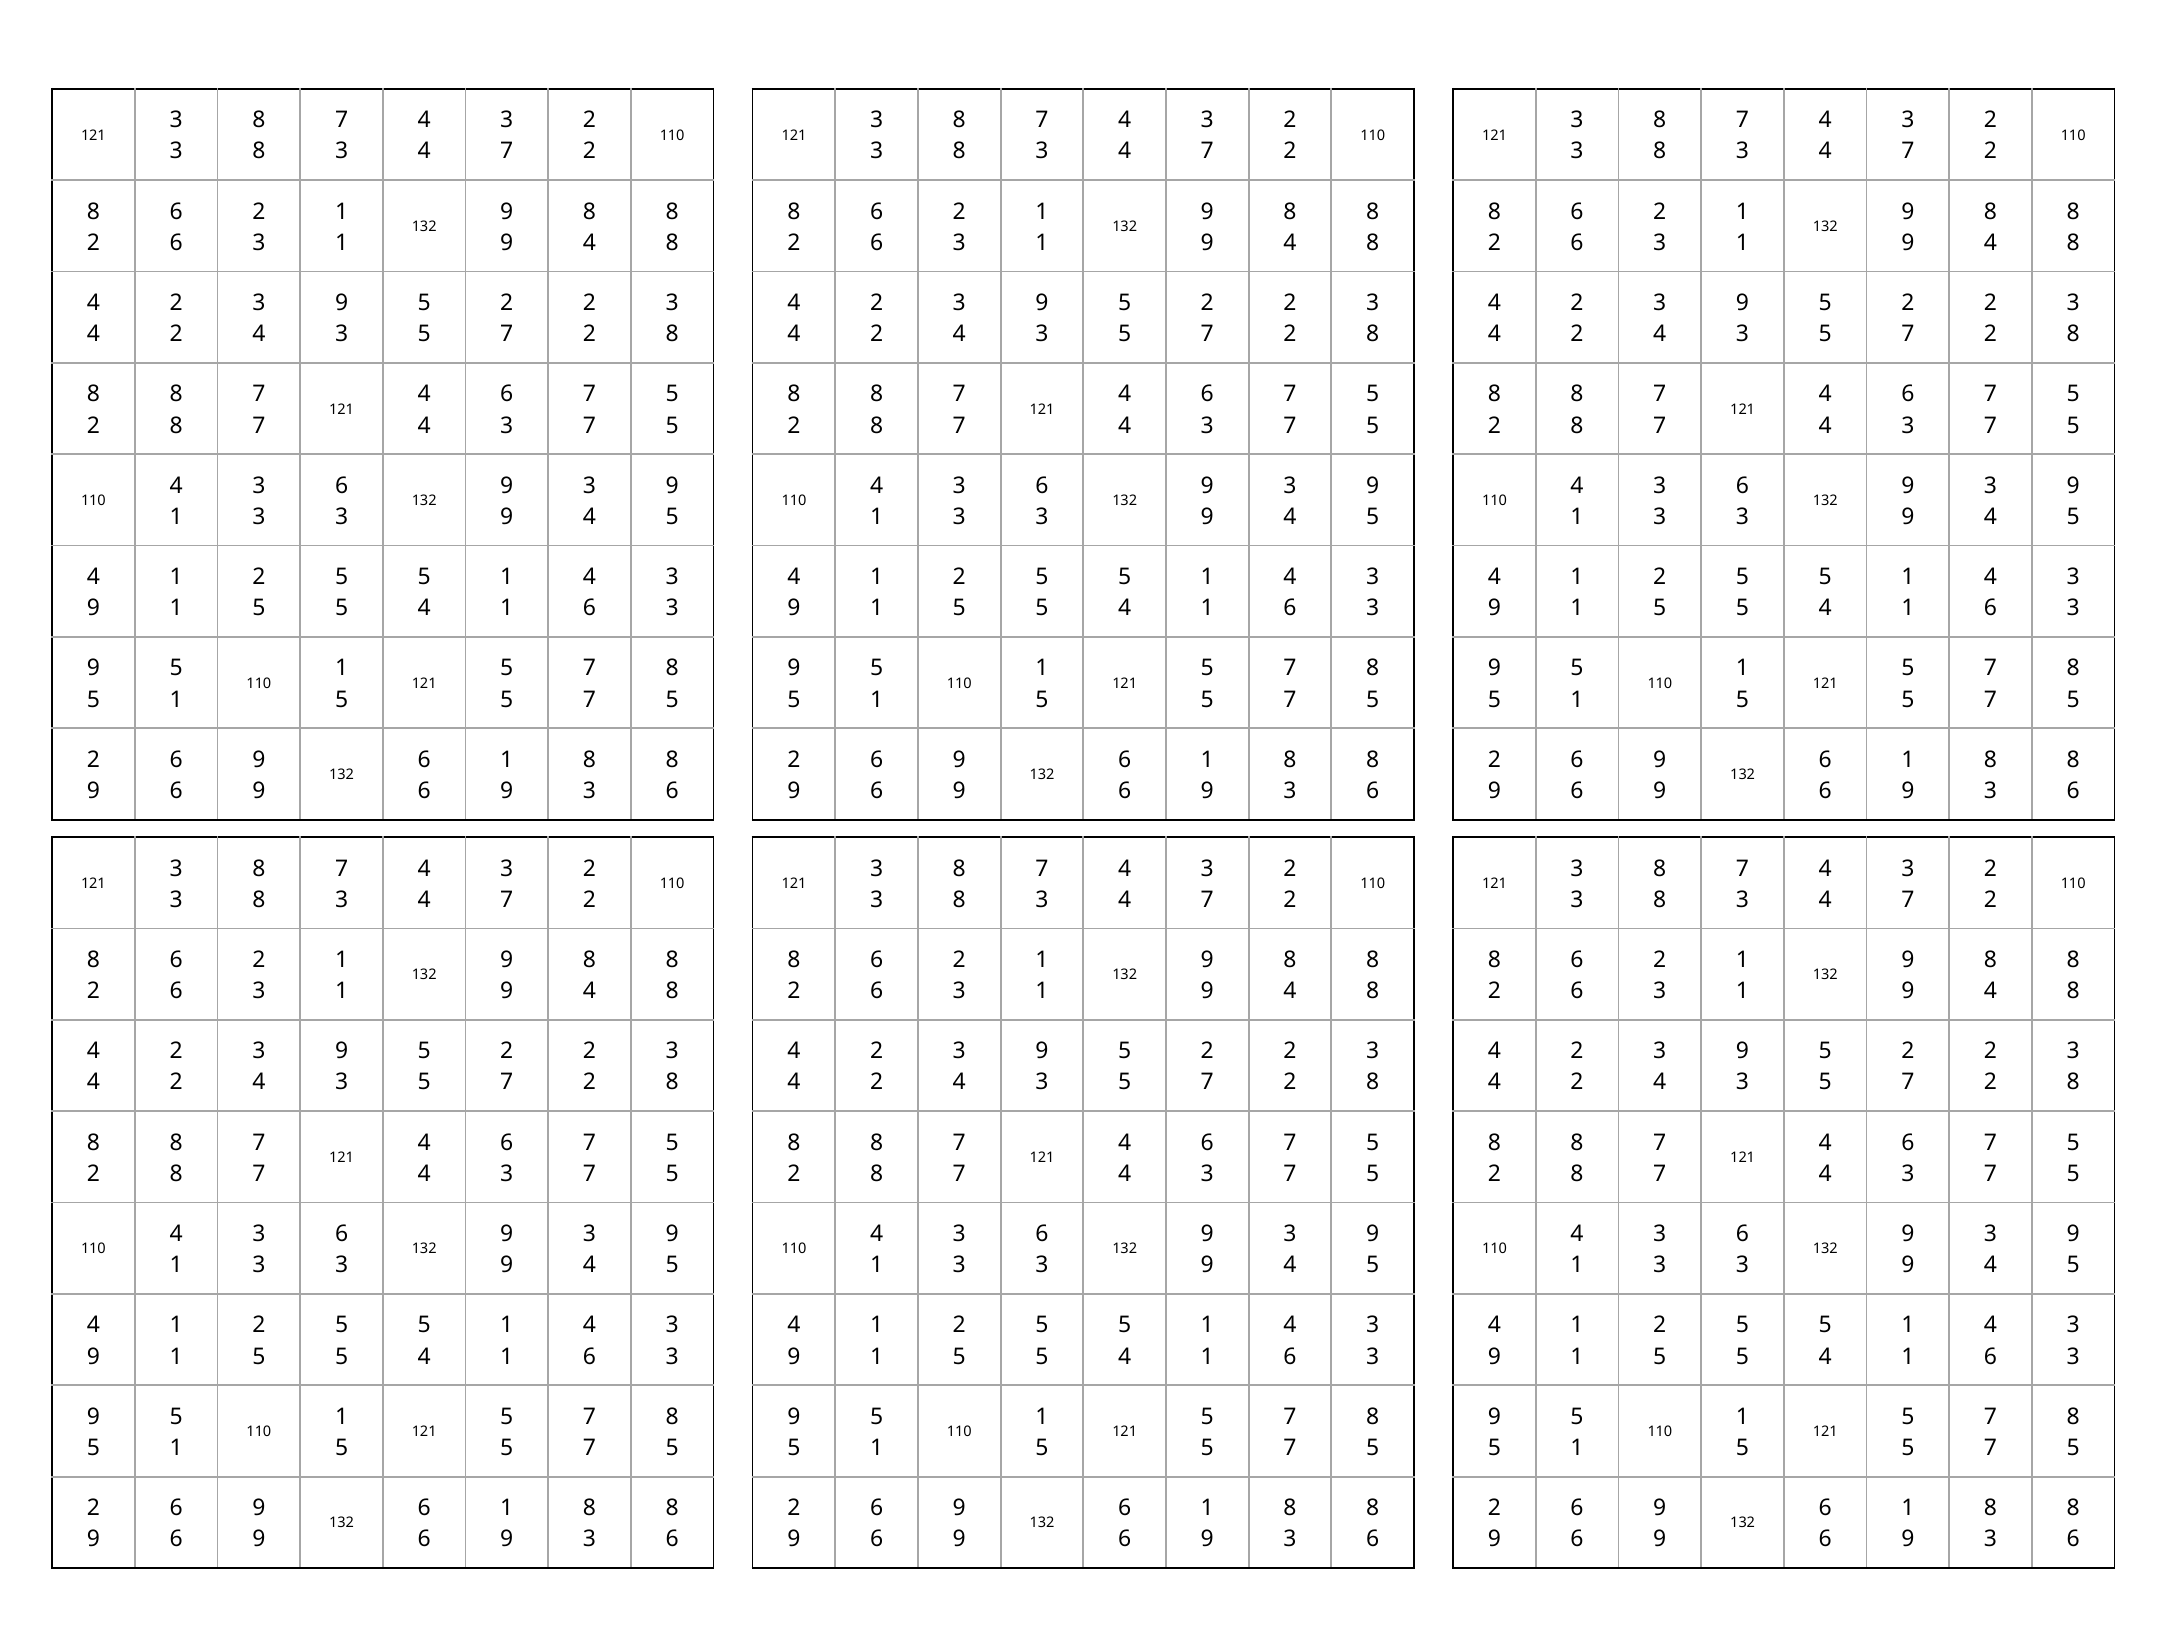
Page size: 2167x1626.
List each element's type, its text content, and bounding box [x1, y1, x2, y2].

table_cell 22 [1537, 1021, 1618, 1110]
table_cell 55 [1002, 1295, 1082, 1384]
table_cell 38 [2033, 272, 2114, 362]
table_cell 99 [466, 1203, 547, 1293]
table_cell 82 [753, 364, 834, 453]
table_header 88 [919, 838, 1000, 928]
table_cell 38 [632, 1021, 713, 1110]
table_cell 46 [1950, 1295, 2031, 1384]
table_cell 44 [1454, 1021, 1535, 1110]
table_cell 46 [1250, 1295, 1330, 1384]
table_cell 66 [384, 729, 465, 819]
table_cell 82 [1454, 364, 1535, 453]
table_cell 41 [1537, 1203, 1618, 1293]
table_cell 85 [2033, 638, 2114, 727]
table_cell 44 [1454, 272, 1535, 362]
table_cell 99 [1167, 455, 1248, 545]
table_cell 95 [53, 1386, 134, 1476]
table_cell 86 [632, 1478, 713, 1567]
table_cell 66 [136, 1478, 217, 1567]
table_cell 23 [218, 181, 299, 271]
table_cell 82 [753, 1112, 834, 1202]
table_cell 77 [1250, 638, 1330, 727]
table_cell 29 [53, 729, 134, 819]
table_cell 33 [1619, 1203, 1700, 1293]
table_cell 55 [1702, 1295, 1783, 1384]
table_cell 99 [1867, 929, 1948, 1019]
table_cell 55 [466, 1386, 547, 1476]
table_header 110 [2033, 90, 2114, 179]
table_cell 46 [549, 1295, 630, 1384]
table_cell 33 [2033, 1295, 2114, 1384]
table_cell 63 [301, 455, 382, 545]
table_header 22 [1250, 838, 1330, 928]
table_cell 55 [301, 1295, 382, 1384]
table_cell 33 [919, 1203, 1000, 1293]
table_header 33 [136, 90, 217, 179]
table_cell 55 [1867, 1386, 1948, 1476]
table_cell 77 [549, 364, 630, 453]
table_cell 132 [1785, 455, 1866, 545]
table_cell 19 [1867, 1478, 1948, 1567]
table_cell 99 [218, 1478, 299, 1567]
table_cell 99 [1619, 1478, 1700, 1567]
table_cell 83 [1950, 1478, 2031, 1567]
table_cell 29 [1454, 1478, 1535, 1567]
table_cell 63 [466, 1112, 547, 1202]
table_cell 46 [1250, 546, 1330, 636]
table_cell 88 [136, 1112, 217, 1202]
table_cell 38 [1332, 272, 1413, 362]
table_cell 34 [1950, 455, 2031, 545]
table_cell 66 [1537, 1478, 1618, 1567]
table_header 44 [384, 90, 465, 179]
table_cell 27 [466, 1021, 547, 1110]
table_cell 34 [919, 272, 1000, 362]
table_cell 54 [1785, 1295, 1866, 1384]
table_cell 51 [136, 638, 217, 727]
table_cell 88 [836, 364, 917, 453]
table_cell 54 [1785, 546, 1866, 636]
table_cell 41 [1537, 455, 1618, 545]
table_cell 22 [136, 1021, 217, 1110]
table_cell 66 [1537, 181, 1618, 271]
table_cell 44 [1084, 1112, 1165, 1202]
table_cell 121 [1702, 1112, 1783, 1202]
table_cell 55 [1785, 1021, 1866, 1110]
table_cell 66 [836, 729, 917, 819]
table_cell 77 [549, 1112, 630, 1202]
table_cell 33 [919, 455, 1000, 545]
table_cell 44 [384, 364, 465, 453]
table_cell 51 [1537, 638, 1618, 727]
table_cell 25 [218, 546, 299, 636]
table_header 37 [466, 90, 547, 179]
table_cell 110 [1619, 638, 1700, 727]
table_cell 25 [1619, 546, 1700, 636]
table_cell 66 [136, 181, 217, 271]
table_cell 11 [1702, 929, 1783, 1019]
table_cell 77 [549, 1386, 630, 1476]
table_cell 77 [1950, 364, 2031, 453]
table_cell 84 [549, 929, 630, 1019]
table_cell 110 [1454, 1203, 1535, 1293]
table_cell 99 [466, 929, 547, 1019]
table_cell 63 [1702, 455, 1783, 545]
table_cell 82 [1454, 181, 1535, 271]
table_cell 110 [753, 455, 834, 545]
table_cell 77 [218, 1112, 299, 1202]
table_cell 110 [1454, 455, 1535, 545]
table_header 33 [1537, 838, 1618, 928]
table_cell 63 [1167, 1112, 1248, 1202]
table_header 121 [753, 90, 834, 179]
table_header 110 [1332, 838, 1413, 928]
table_cell 77 [1950, 638, 2031, 727]
table_cell 95 [1454, 1386, 1535, 1476]
table_header 121 [1454, 90, 1535, 179]
table_cell 66 [836, 1478, 917, 1567]
table_cell 77 [1250, 1386, 1330, 1476]
table_cell 19 [466, 729, 547, 819]
table_header 88 [919, 90, 1000, 179]
table_cell 132 [301, 1478, 382, 1567]
table_header 44 [1084, 90, 1165, 179]
table_cell 77 [1250, 1112, 1330, 1202]
table_header 22 [1250, 90, 1330, 179]
table_cell 82 [53, 929, 134, 1019]
table_cell 11 [301, 181, 382, 271]
table_cell 44 [753, 1021, 834, 1110]
table_cell 95 [1332, 1203, 1413, 1293]
table_cell 11 [136, 1295, 217, 1384]
table_cell 93 [301, 272, 382, 362]
table_cell 11 [1702, 181, 1783, 271]
table_cell 84 [1250, 929, 1330, 1019]
table_cell 110 [218, 638, 299, 727]
table_cell 34 [1250, 1203, 1330, 1293]
table_header 73 [1702, 838, 1783, 928]
table_cell 83 [1950, 729, 2031, 819]
table_cell 63 [1167, 364, 1248, 453]
table_cell 34 [549, 1203, 630, 1293]
table_cell 44 [1785, 1112, 1866, 1202]
table_cell 22 [1950, 1021, 2031, 1110]
table_cell 22 [549, 272, 630, 362]
table_cell 15 [1702, 638, 1783, 727]
table_cell 49 [753, 1295, 834, 1384]
table_cell 93 [1702, 1021, 1783, 1110]
table_cell 34 [919, 1021, 1000, 1110]
table_cell 86 [1332, 729, 1413, 819]
table_cell 44 [753, 272, 834, 362]
table_cell 77 [1250, 364, 1330, 453]
table_cell 29 [1454, 729, 1535, 819]
table_header 33 [836, 838, 917, 928]
table_cell 29 [753, 1478, 834, 1567]
table_cell 41 [836, 1203, 917, 1293]
table_cell 132 [1785, 929, 1866, 1019]
table_cell 121 [301, 364, 382, 453]
table_cell 34 [1619, 1021, 1700, 1110]
table_cell 110 [53, 455, 134, 545]
table_cell 77 [549, 638, 630, 727]
table_cell 34 [1619, 272, 1700, 362]
table_cell 110 [919, 638, 1000, 727]
table_cell 23 [1619, 929, 1700, 1019]
table_header 37 [466, 838, 547, 928]
table_cell 49 [53, 1295, 134, 1384]
table_cell 99 [1867, 181, 1948, 271]
table_header 22 [549, 90, 630, 179]
table_header 121 [753, 838, 834, 928]
table_cell 55 [1332, 1112, 1413, 1202]
table_cell 88 [632, 929, 713, 1019]
table_cell 11 [1537, 546, 1618, 636]
table_cell 22 [836, 272, 917, 362]
table_cell 88 [1332, 181, 1413, 271]
table_cell 88 [632, 181, 713, 271]
table_cell 82 [1454, 929, 1535, 1019]
table_cell 54 [1084, 1295, 1165, 1384]
table_cell 11 [136, 546, 217, 636]
table_cell 95 [632, 1203, 713, 1293]
table_cell 132 [384, 455, 465, 545]
table_cell 99 [1619, 729, 1700, 819]
table_cell 82 [753, 181, 834, 271]
table_header 44 [1785, 90, 1866, 179]
table_cell 66 [1084, 1478, 1165, 1567]
table_header 22 [1950, 90, 2031, 179]
table_cell 29 [753, 729, 834, 819]
table_cell 22 [836, 1021, 917, 1110]
table_header 33 [136, 838, 217, 928]
table_header 73 [1002, 90, 1082, 179]
table_cell 86 [2033, 1478, 2114, 1567]
table_cell 85 [632, 1386, 713, 1476]
table_cell 11 [1867, 546, 1948, 636]
table_cell 121 [1002, 364, 1082, 453]
table_cell 66 [1785, 1478, 1866, 1567]
table_cell 11 [1537, 1295, 1618, 1384]
table_cell 77 [218, 364, 299, 453]
table_cell 33 [218, 1203, 299, 1293]
table_cell 11 [836, 546, 917, 636]
table_cell 55 [1002, 546, 1082, 636]
table_cell 23 [919, 181, 1000, 271]
table_cell 88 [2033, 929, 2114, 1019]
table_cell 38 [2033, 1021, 2114, 1110]
table_cell 55 [384, 1021, 465, 1110]
table_cell 63 [1002, 455, 1082, 545]
table_cell 85 [1332, 638, 1413, 727]
table_cell 132 [1785, 181, 1866, 271]
table_cell 55 [1785, 272, 1866, 362]
table_cell 121 [384, 1386, 465, 1476]
table_cell 132 [384, 1203, 465, 1293]
table_cell 77 [919, 364, 1000, 453]
table_cell 63 [1867, 1112, 1948, 1202]
table_cell 55 [2033, 1112, 2114, 1202]
table_cell 22 [1950, 272, 2031, 362]
table_header 121 [53, 838, 134, 928]
table_cell 23 [218, 929, 299, 1019]
table_cell 99 [1167, 181, 1248, 271]
table_cell 19 [1867, 729, 1948, 819]
table_cell 34 [1250, 455, 1330, 545]
table_cell 55 [1084, 1021, 1165, 1110]
table_cell 132 [1084, 1203, 1165, 1293]
table_cell 83 [1250, 729, 1330, 819]
table_cell 22 [549, 1021, 630, 1110]
table_cell 132 [384, 929, 465, 1019]
table_cell 88 [1537, 364, 1618, 453]
table_cell 121 [1702, 364, 1783, 453]
table_cell 66 [1785, 729, 1866, 819]
table_cell 132 [1002, 729, 1082, 819]
table_header 33 [836, 90, 917, 179]
table_cell 19 [466, 1478, 547, 1567]
table_cell 82 [53, 181, 134, 271]
table_cell 66 [1537, 729, 1618, 819]
table_cell 82 [753, 929, 834, 1019]
table_cell 66 [136, 729, 217, 819]
table_cell 11 [1867, 1295, 1948, 1384]
table_cell 86 [632, 729, 713, 819]
table_cell 82 [53, 1112, 134, 1202]
table_cell 99 [1867, 1203, 1948, 1293]
table_cell 19 [1167, 729, 1248, 819]
table_cell 41 [836, 455, 917, 545]
table_cell 22 [1250, 1021, 1330, 1110]
table_cell 84 [1950, 181, 2031, 271]
table_header 22 [1950, 838, 2031, 928]
table_cell 95 [632, 455, 713, 545]
table_cell 15 [1002, 638, 1082, 727]
table_cell 121 [1084, 638, 1165, 727]
table_cell 55 [384, 272, 465, 362]
table_cell 132 [1084, 929, 1165, 1019]
table_cell 85 [632, 638, 713, 727]
table_cell 88 [136, 364, 217, 453]
table_cell 66 [136, 929, 217, 1019]
table_cell 11 [301, 929, 382, 1019]
table_cell 121 [1785, 638, 1866, 727]
table_cell 84 [549, 181, 630, 271]
table_cell 54 [384, 546, 465, 636]
table_cell 63 [466, 364, 547, 453]
table_cell 49 [1454, 1295, 1535, 1384]
table_cell 66 [1084, 729, 1165, 819]
table_cell 132 [1785, 1203, 1866, 1293]
table_cell 85 [1332, 1386, 1413, 1476]
table_cell 55 [632, 364, 713, 453]
table_cell 83 [549, 729, 630, 819]
table_header 88 [1619, 90, 1700, 179]
table_cell 66 [836, 929, 917, 1019]
table_cell 88 [836, 1112, 917, 1202]
table_cell 11 [836, 1295, 917, 1384]
table_cell 95 [753, 1386, 834, 1476]
table_cell 82 [1454, 1112, 1535, 1202]
table_header 73 [1702, 90, 1783, 179]
table_cell 66 [384, 1478, 465, 1567]
table_cell 84 [1250, 181, 1330, 271]
table_cell 44 [1785, 364, 1866, 453]
table_cell 55 [1084, 272, 1165, 362]
table_cell 15 [301, 1386, 382, 1476]
table_cell 49 [753, 546, 834, 636]
table_cell 34 [1950, 1203, 2031, 1293]
table_header 121 [53, 90, 134, 179]
table_cell 82 [53, 364, 134, 453]
table_cell 49 [53, 546, 134, 636]
table_header 73 [1002, 838, 1082, 928]
table_cell 99 [466, 181, 547, 271]
table_cell 66 [836, 181, 917, 271]
table_cell 15 [1002, 1386, 1082, 1476]
table_cell 95 [1454, 638, 1535, 727]
table_cell 51 [836, 1386, 917, 1476]
table_cell 110 [218, 1386, 299, 1476]
table_cell 132 [1084, 455, 1165, 545]
table_header 110 [632, 90, 713, 179]
table_cell 19 [1167, 1478, 1248, 1567]
table_cell 77 [1950, 1386, 2031, 1476]
table_header 44 [384, 838, 465, 928]
table_cell 49 [1454, 546, 1535, 636]
table_cell 110 [919, 1386, 1000, 1476]
table_cell 55 [1702, 546, 1783, 636]
table_cell 38 [632, 272, 713, 362]
table_cell 121 [1002, 1112, 1082, 1202]
table_cell 54 [384, 1295, 465, 1384]
table_cell 132 [1702, 729, 1783, 819]
table_cell 34 [218, 272, 299, 362]
table_cell 63 [1702, 1203, 1783, 1293]
table_cell 93 [1002, 1021, 1082, 1110]
table_cell 86 [1332, 1478, 1413, 1567]
table_cell 55 [466, 638, 547, 727]
table_cell 27 [1167, 1021, 1248, 1110]
table_cell 63 [301, 1203, 382, 1293]
table_header 37 [1867, 838, 1948, 928]
table_cell 11 [466, 546, 547, 636]
table_cell 25 [218, 1295, 299, 1384]
table_cell 38 [1332, 1021, 1413, 1110]
table_cell 85 [2033, 1386, 2114, 1476]
table_cell 25 [919, 1295, 1000, 1384]
table_header 73 [301, 838, 382, 928]
table_cell 33 [1332, 1295, 1413, 1384]
table_header 110 [632, 838, 713, 928]
table_header 110 [1332, 90, 1413, 179]
table_cell 86 [2033, 729, 2114, 819]
table_cell 132 [301, 729, 382, 819]
table_cell 44 [53, 1021, 134, 1110]
table_cell 15 [301, 638, 382, 727]
table_cell 33 [632, 546, 713, 636]
table_cell 88 [1332, 929, 1413, 1019]
table_cell 99 [1167, 929, 1248, 1019]
table_cell 33 [1619, 455, 1700, 545]
table_header 88 [218, 90, 299, 179]
table_cell 27 [1867, 1021, 1948, 1110]
table_header 44 [1084, 838, 1165, 928]
table_cell 83 [1250, 1478, 1330, 1567]
table_cell 95 [753, 638, 834, 727]
table_cell 84 [1950, 929, 2031, 1019]
table_cell 11 [1002, 929, 1082, 1019]
table_header 44 [1785, 838, 1866, 928]
table_cell 23 [1619, 181, 1700, 271]
table_cell 63 [1867, 364, 1948, 453]
table_cell 23 [919, 929, 1000, 1019]
table_cell 44 [53, 272, 134, 362]
table_cell 51 [1537, 1386, 1618, 1476]
table_cell 99 [919, 729, 1000, 819]
table_cell 93 [1002, 272, 1082, 362]
table_cell 99 [1167, 1203, 1248, 1293]
table_cell 99 [1867, 455, 1948, 545]
table_cell 46 [1950, 546, 2031, 636]
table_cell 29 [53, 1478, 134, 1567]
table_header 37 [1167, 90, 1248, 179]
table_cell 93 [301, 1021, 382, 1110]
table_header 121 [1454, 838, 1535, 928]
table_cell 22 [1250, 272, 1330, 362]
table_cell 33 [632, 1295, 713, 1384]
table_cell 110 [53, 1203, 134, 1293]
table_cell 33 [2033, 546, 2114, 636]
table_header 88 [218, 838, 299, 928]
table_cell 93 [1702, 272, 1783, 362]
table_cell 27 [1867, 272, 1948, 362]
table_cell 132 [1702, 1478, 1783, 1567]
table_cell 77 [1619, 1112, 1700, 1202]
table_cell 51 [836, 638, 917, 727]
table_cell 55 [1167, 638, 1248, 727]
table_cell 99 [919, 1478, 1000, 1567]
table_cell 132 [1084, 181, 1165, 271]
table_cell 27 [466, 272, 547, 362]
table_header 88 [1619, 838, 1700, 928]
table_cell 66 [1537, 929, 1618, 1019]
table_cell 77 [1950, 1112, 2031, 1202]
table_cell 11 [1002, 181, 1082, 271]
table_cell 88 [1537, 1112, 1618, 1202]
table_cell 54 [1084, 546, 1165, 636]
table_cell 51 [136, 1386, 217, 1476]
table_cell 46 [549, 546, 630, 636]
table_header 37 [1167, 838, 1248, 928]
table_cell 25 [1619, 1295, 1700, 1384]
table_cell 55 [1332, 364, 1413, 453]
table_cell 95 [53, 638, 134, 727]
table_cell 132 [1002, 1478, 1082, 1567]
table_cell 22 [1537, 272, 1618, 362]
table_cell 83 [549, 1478, 630, 1567]
table_cell 95 [1332, 455, 1413, 545]
table_header 110 [2033, 838, 2114, 928]
table_cell 77 [1619, 364, 1700, 453]
table_cell 99 [466, 455, 547, 545]
table_cell 11 [1167, 546, 1248, 636]
table_cell 55 [1167, 1386, 1248, 1476]
table_cell 132 [384, 181, 465, 271]
table_cell 34 [549, 455, 630, 545]
table_header 37 [1867, 90, 1948, 179]
table_cell 41 [136, 1203, 217, 1293]
table_cell 121 [384, 638, 465, 727]
table_cell 77 [919, 1112, 1000, 1202]
table_cell 27 [1167, 272, 1248, 362]
table_cell 33 [218, 455, 299, 545]
table_cell 44 [1084, 364, 1165, 453]
table_cell 33 [1332, 546, 1413, 636]
table_cell 11 [1167, 1295, 1248, 1384]
table_cell 55 [1867, 638, 1948, 727]
table_header 33 [1537, 90, 1618, 179]
table_cell 88 [2033, 181, 2114, 271]
table_cell 15 [1702, 1386, 1783, 1476]
table_cell 11 [466, 1295, 547, 1384]
table_cell 55 [2033, 364, 2114, 453]
table_cell 95 [2033, 455, 2114, 545]
table_cell 41 [136, 455, 217, 545]
table_cell 44 [384, 1112, 465, 1202]
table_cell 55 [301, 546, 382, 636]
table_cell 110 [753, 1203, 834, 1293]
table_cell 22 [136, 272, 217, 362]
table_cell 99 [218, 729, 299, 819]
table_cell 95 [2033, 1203, 2114, 1293]
table_header 22 [549, 838, 630, 928]
table_header 73 [301, 90, 382, 179]
table_cell 25 [919, 546, 1000, 636]
table_cell 121 [301, 1112, 382, 1202]
table_cell 110 [1619, 1386, 1700, 1476]
table_cell 34 [218, 1021, 299, 1110]
table_cell 121 [1785, 1386, 1866, 1476]
table_cell 63 [1002, 1203, 1082, 1293]
table_cell 121 [1084, 1386, 1165, 1476]
table_cell 55 [632, 1112, 713, 1202]
